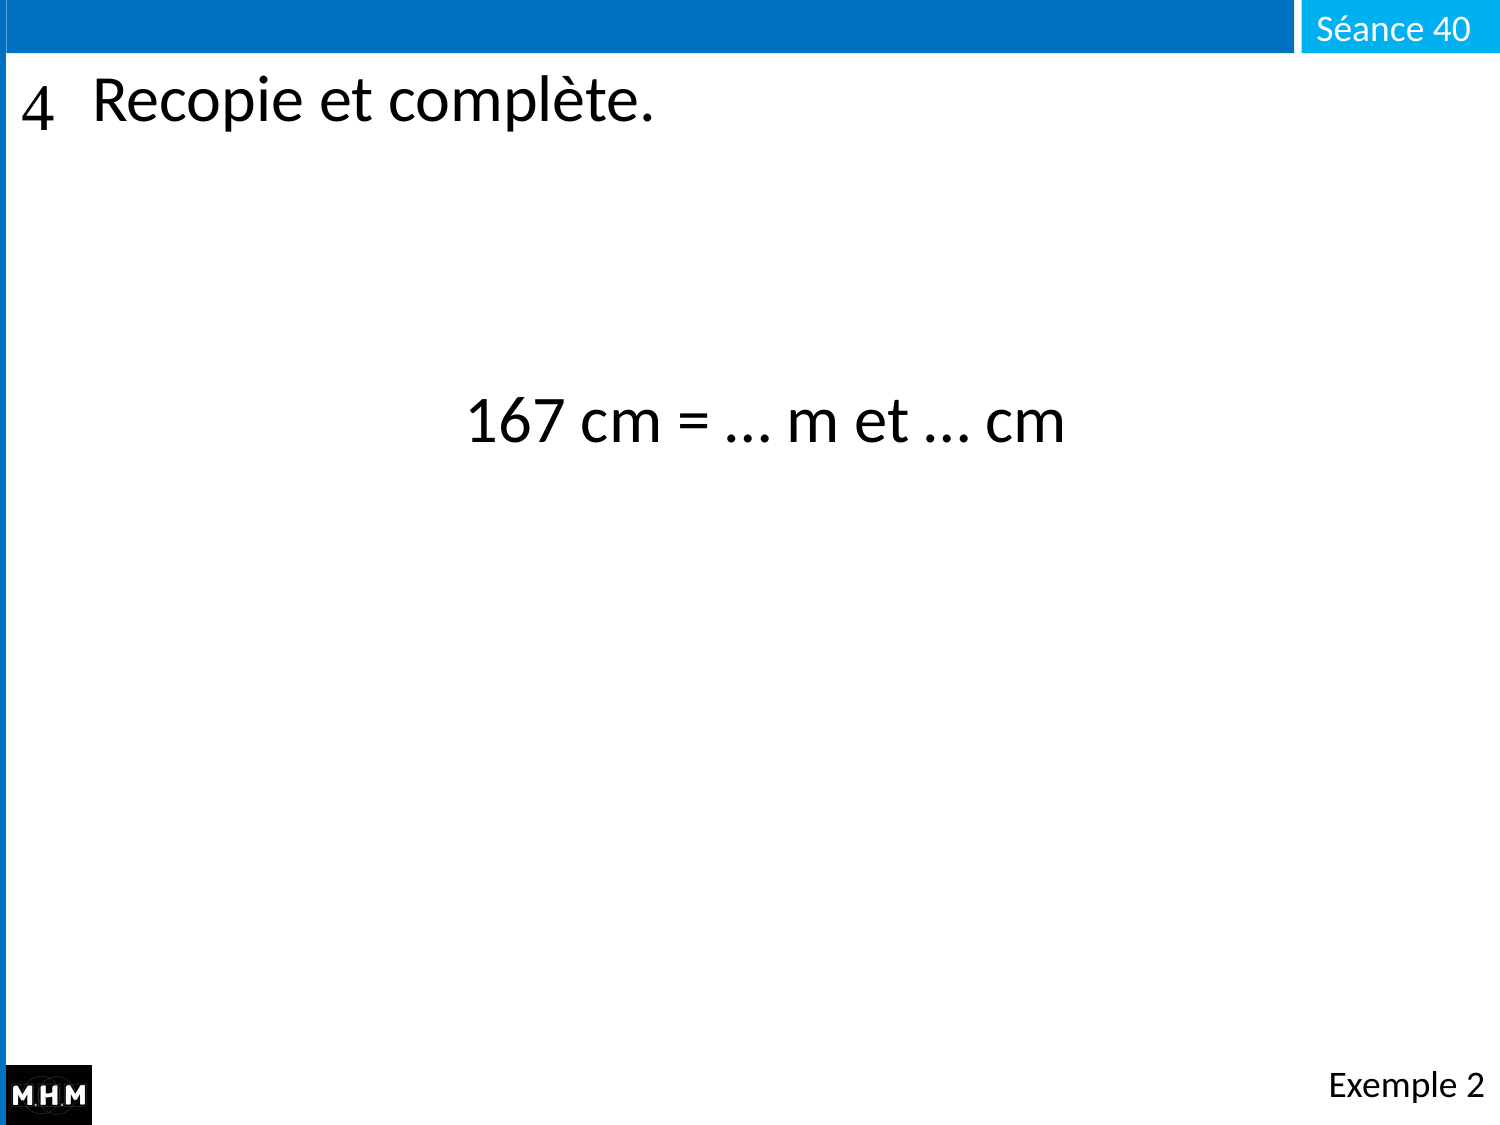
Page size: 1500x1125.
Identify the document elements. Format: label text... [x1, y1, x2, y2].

picture [6, 1065, 92, 1125]
text_box Exemple 2 [1247, 1052, 1500, 1113]
text_box 167 cm = … m et … cm [449, 368, 1158, 463]
title Recopie et complète. [77, 57, 1470, 144]
